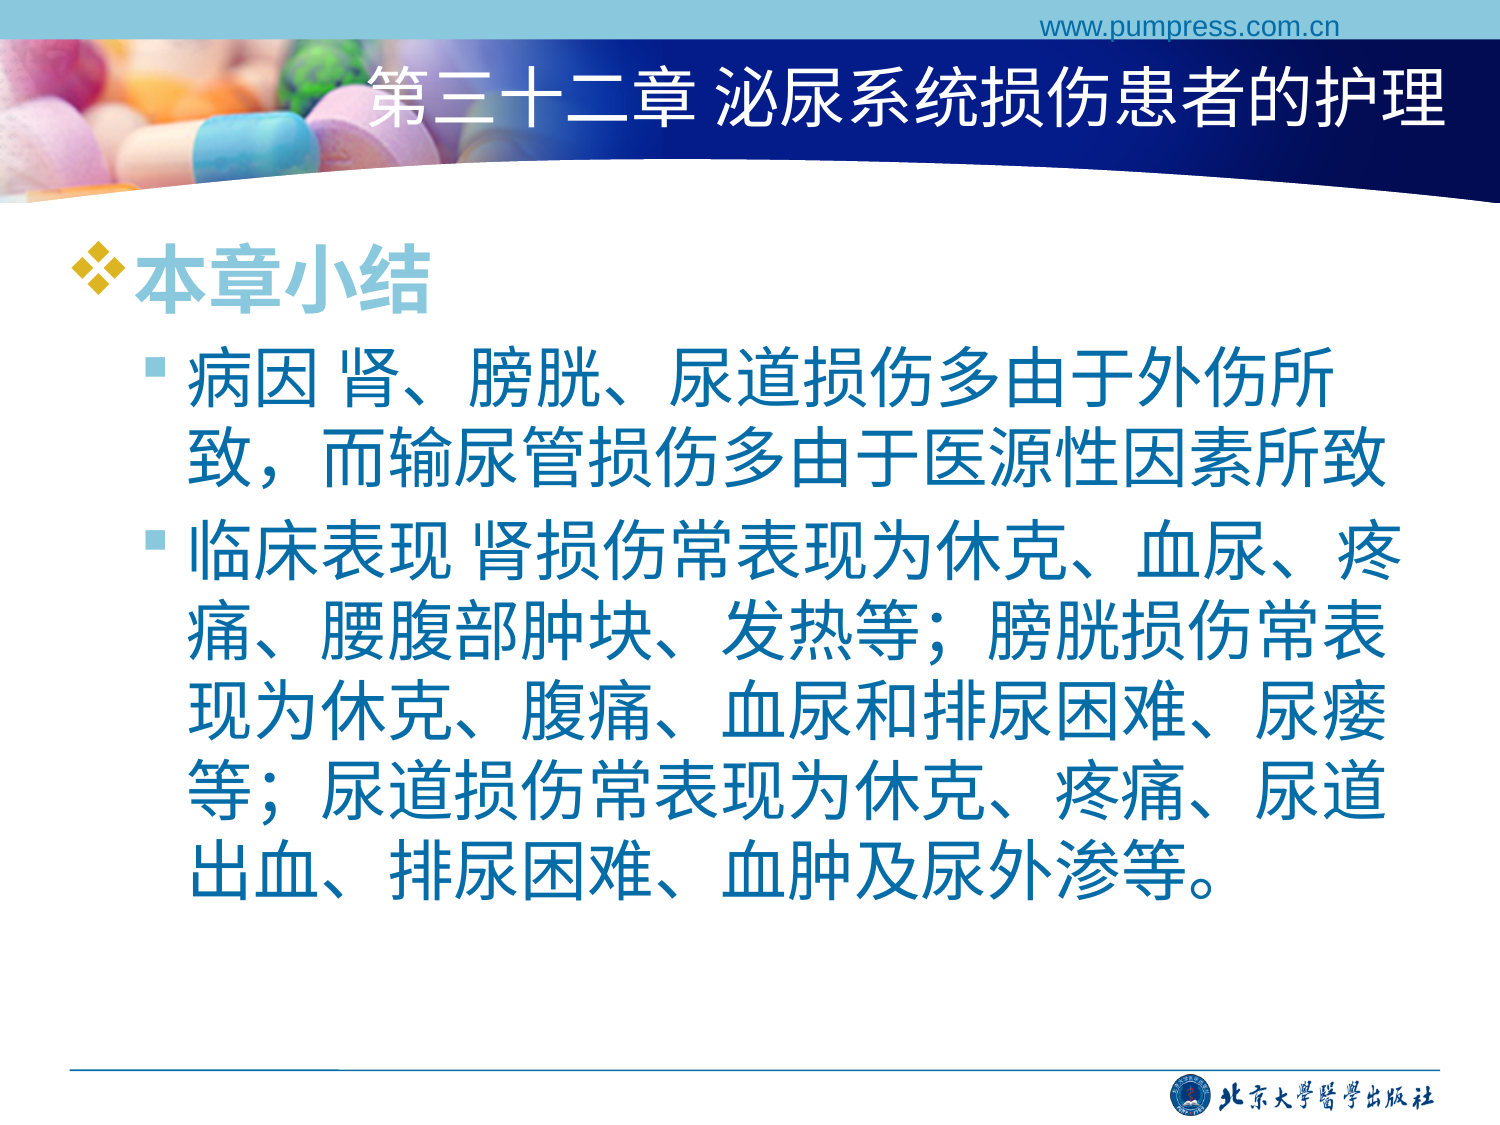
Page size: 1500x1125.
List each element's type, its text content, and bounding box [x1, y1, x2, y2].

list 本章小结 病因 肾、膀胱、尿道损伤多由于外伤所致，而输尿管损伤多由于医源性因素所致 临床表现 肾损伤常表现为休克、血尿、疼痛、腰腹部肿块、发热等；膀胱损伤常表现为休克、腹痛、血尿和排尿困难、尿瘘等；尿道损伤常表现为休克、疼痛、尿道出血、排尿困难、血肿及尿外渗等。 [49, 224, 1463, 1026]
slide_number www.pumpress.com.cn [1025, 0, 1463, 38]
picture [1170, 1074, 1436, 1118]
title 第三十二章 泌尿系统损伤患者的护理 [137, 49, 1463, 143]
picture [0, 40, 1500, 203]
